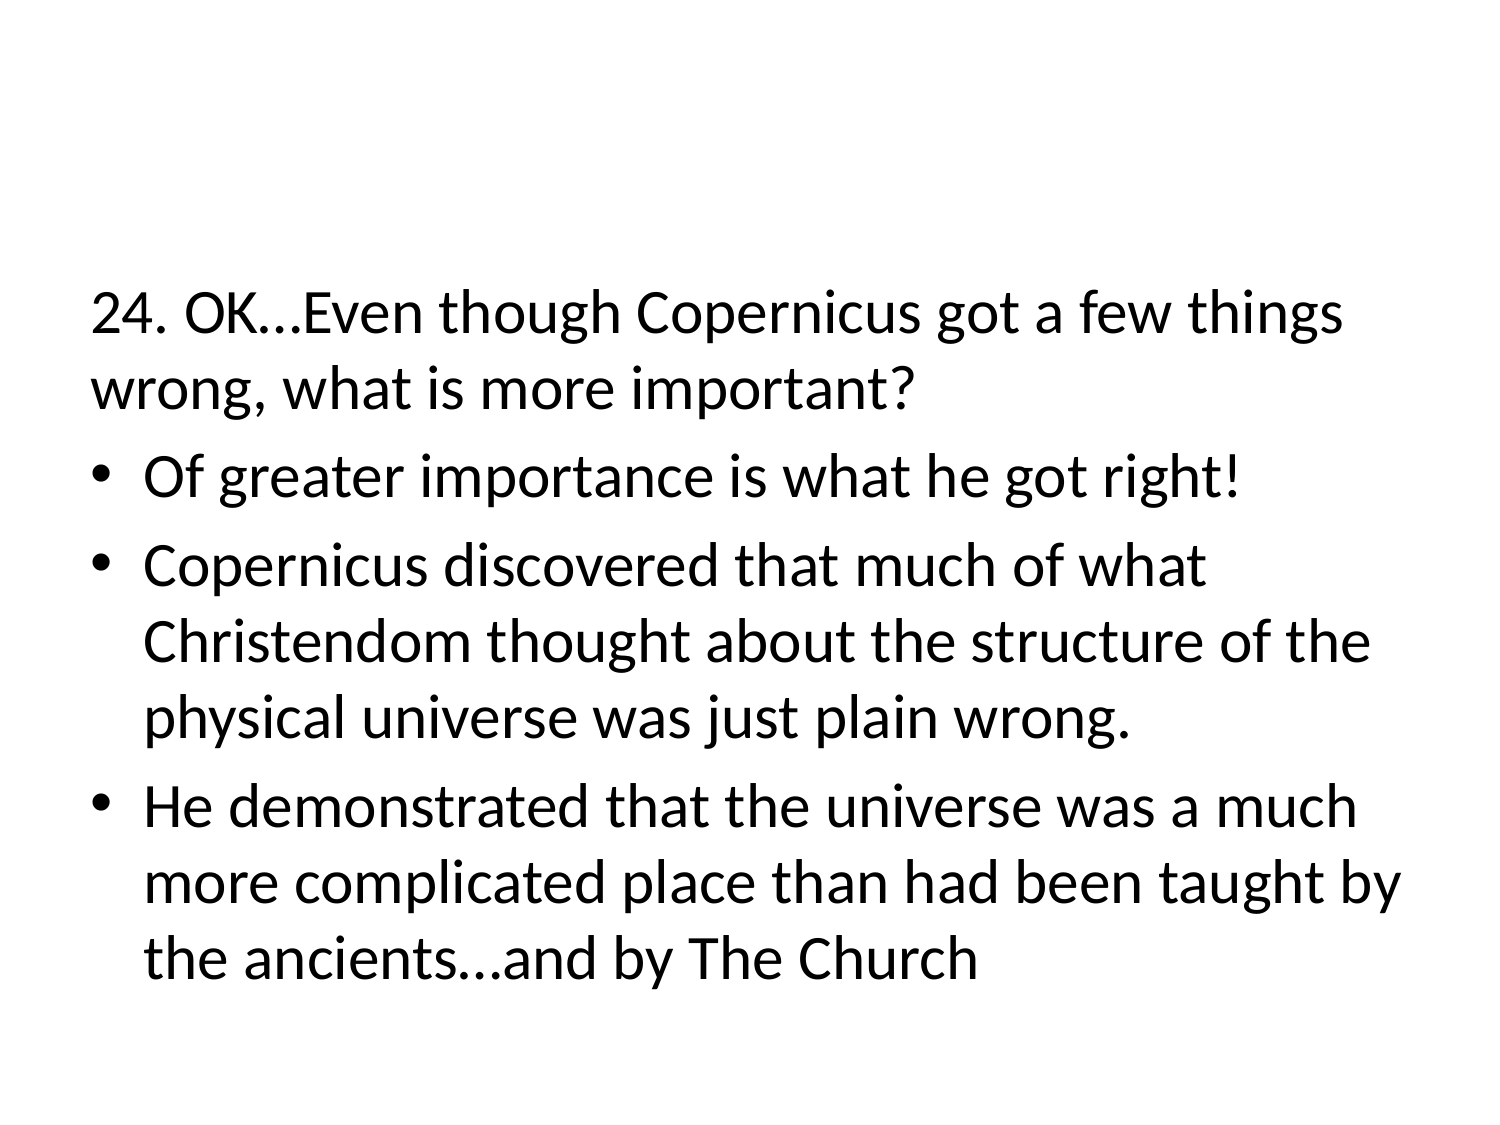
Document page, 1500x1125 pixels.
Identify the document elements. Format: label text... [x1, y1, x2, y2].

list 24. OK…Even though Copernicus got a few things wrong, what is more important? Of greater importance is what he got right! Copernicus discovered that much of what Christendom thought about the structure of the physical universe was just plain wrong. He demonstrated that the universe was a much more complicated place than had been taught by the ancients…and by The Church [75, 262, 1425, 1005]
